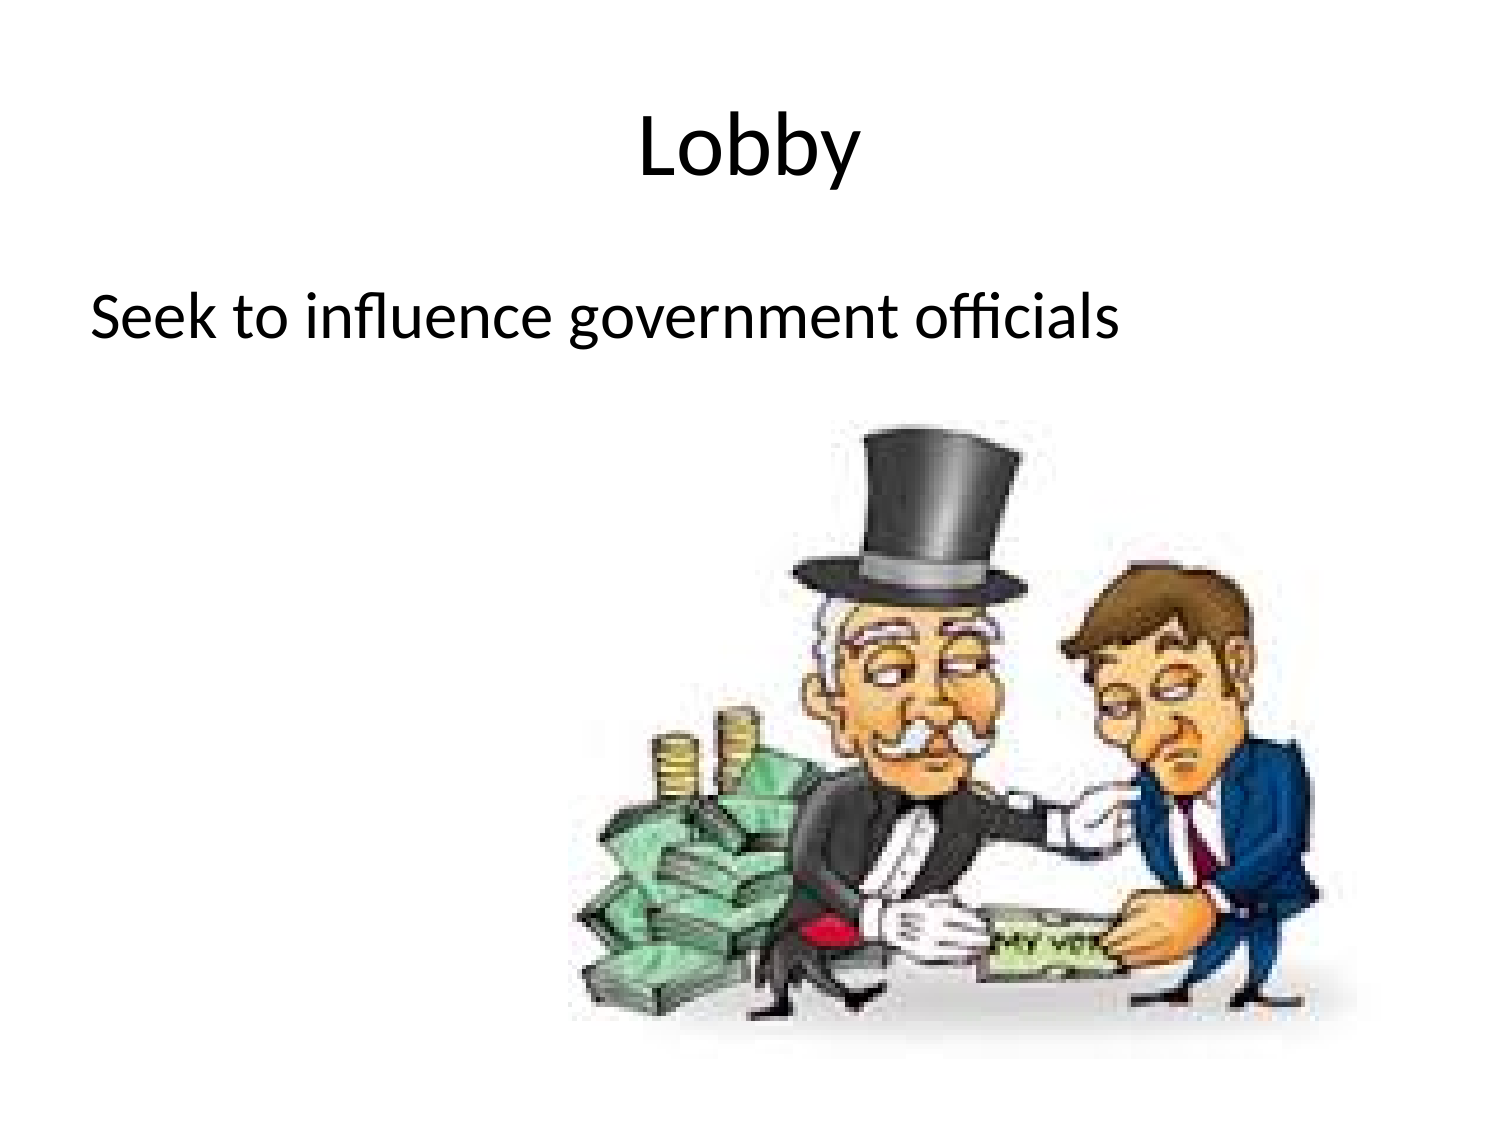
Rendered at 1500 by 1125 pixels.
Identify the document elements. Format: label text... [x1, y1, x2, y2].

picture [568, 420, 1381, 1060]
title Lobby [75, 45, 1425, 233]
list Seek to influence government officials [75, 264, 1425, 432]
